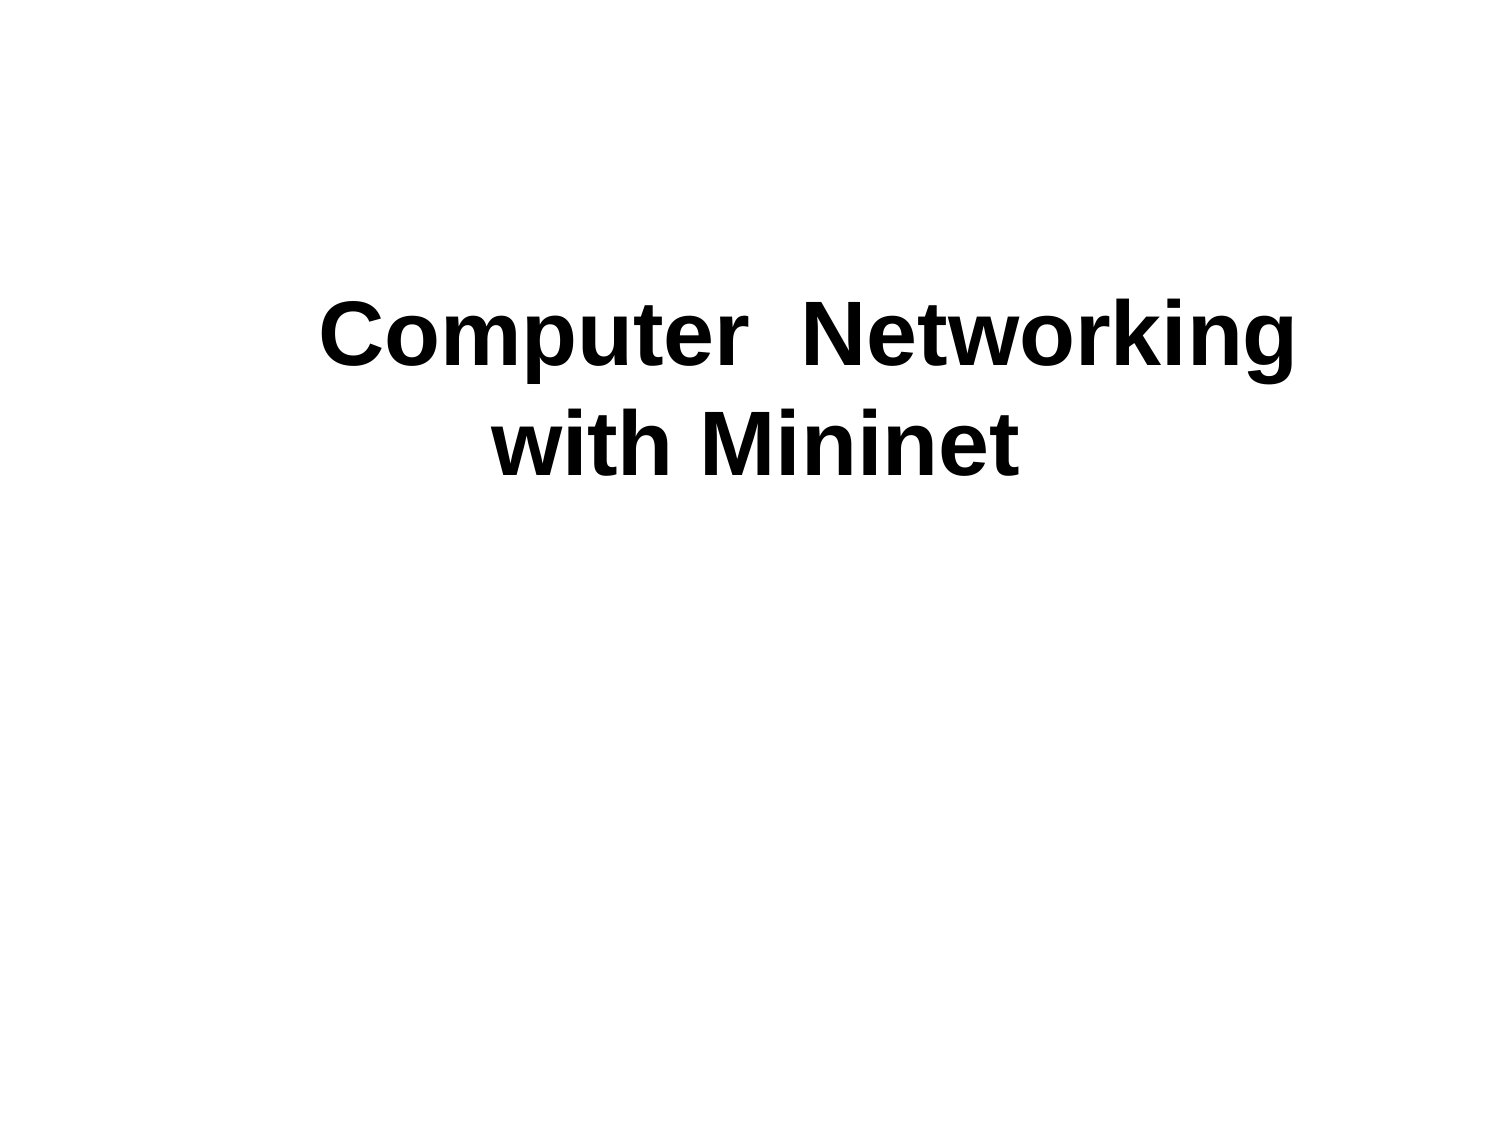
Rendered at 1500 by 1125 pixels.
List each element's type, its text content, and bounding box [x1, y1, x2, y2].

title Computer Networking with Mininet [161, 271, 1338, 494]
